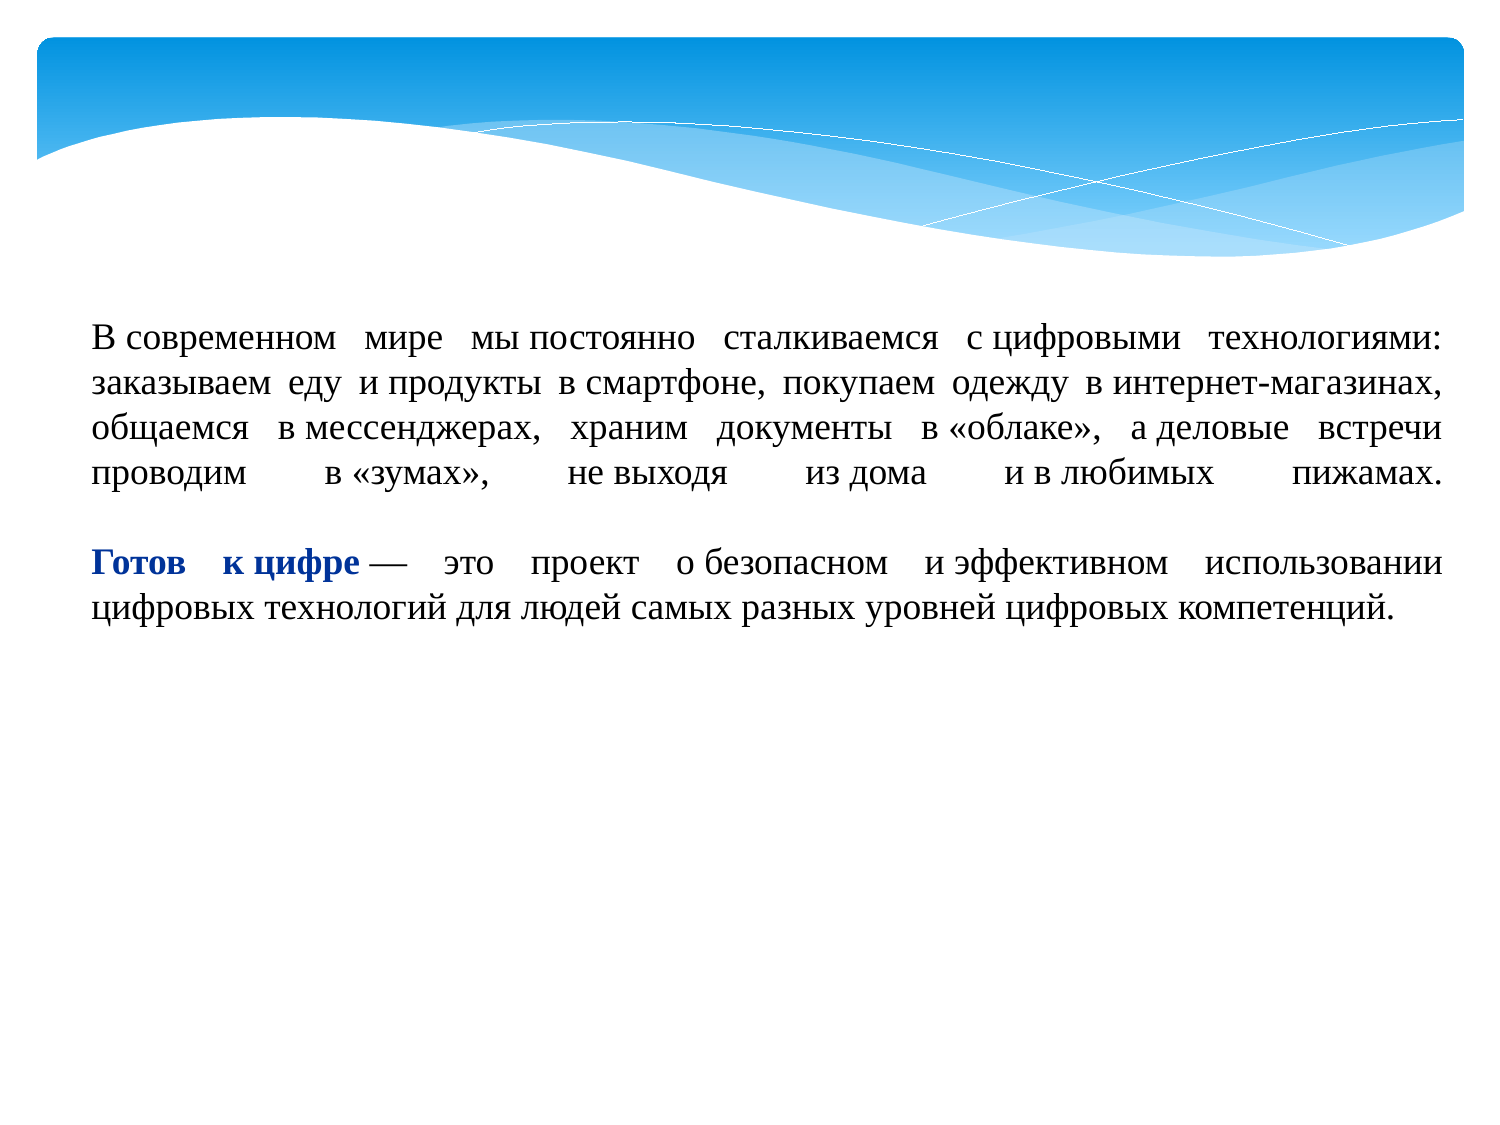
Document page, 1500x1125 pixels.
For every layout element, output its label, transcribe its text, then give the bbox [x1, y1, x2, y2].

text_box В современном мире мы постоянно сталкиваемся с цифровыми технологиями: заказываем еду и продукты в смартфоне, покупаем одежду в интернет-магазинах, общаемся в мессенджерах, храним документы в «облаке», а деловые встречи проводим в «зумах», не выходя из дома и в любимых пижамах. Готов к цифре — это проект о безопасном и эффективном использовании цифровых технологий для людей самых разных уровней цифровых компетенций. [76, 259, 1459, 635]
